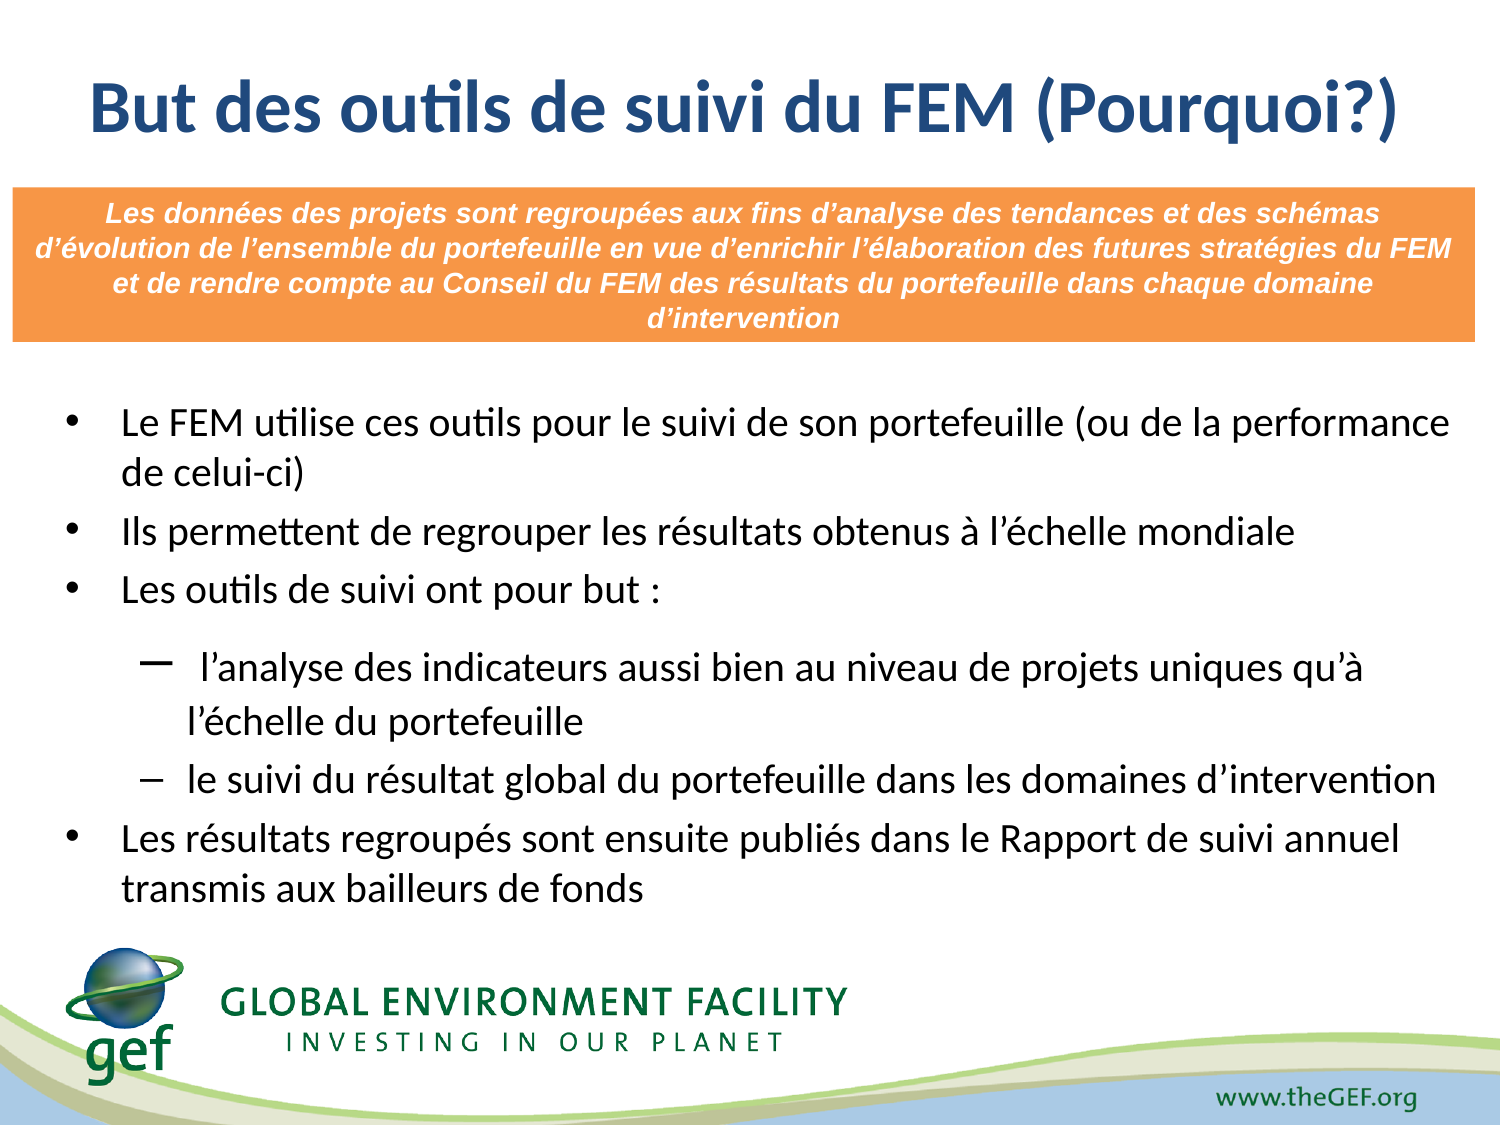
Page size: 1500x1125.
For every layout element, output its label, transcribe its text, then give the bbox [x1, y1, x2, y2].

text_box But des outils de suivi du FEM (Pourquoi?) [75, 49, 1475, 155]
text_box Les données des projets sont regroupées aux fins d’analyse des tendances et des schémas d’évolution de l’ensemble du portefeuille en vue d’enrichir l’élaboration des futures stratégies du FEM et de rendre compte au Conseil du FEM des résultats du portefeuille dans chaque domaine d’intervention [12, 187, 1475, 342]
list Le FEM utilise ces outils pour le suivi de son portefeuille (ou de la performance de celui-ci) Ils permettent de regrouper les résultats obtenus à l’échelle mondiale Les outils de suivi ont pour but : l’analyse des indicateurs aussi bien au niveau de projets uniques qu’à l’échelle du portefeuille le suivi du résultat global du portefeuille dans les domaines d’intervention Les résultats regroupés sont ensuite publiés dans le Rapport de suivi annuel transmis aux bailleurs de fonds [49, 387, 1476, 938]
picture [0, 920, 1500, 1125]
